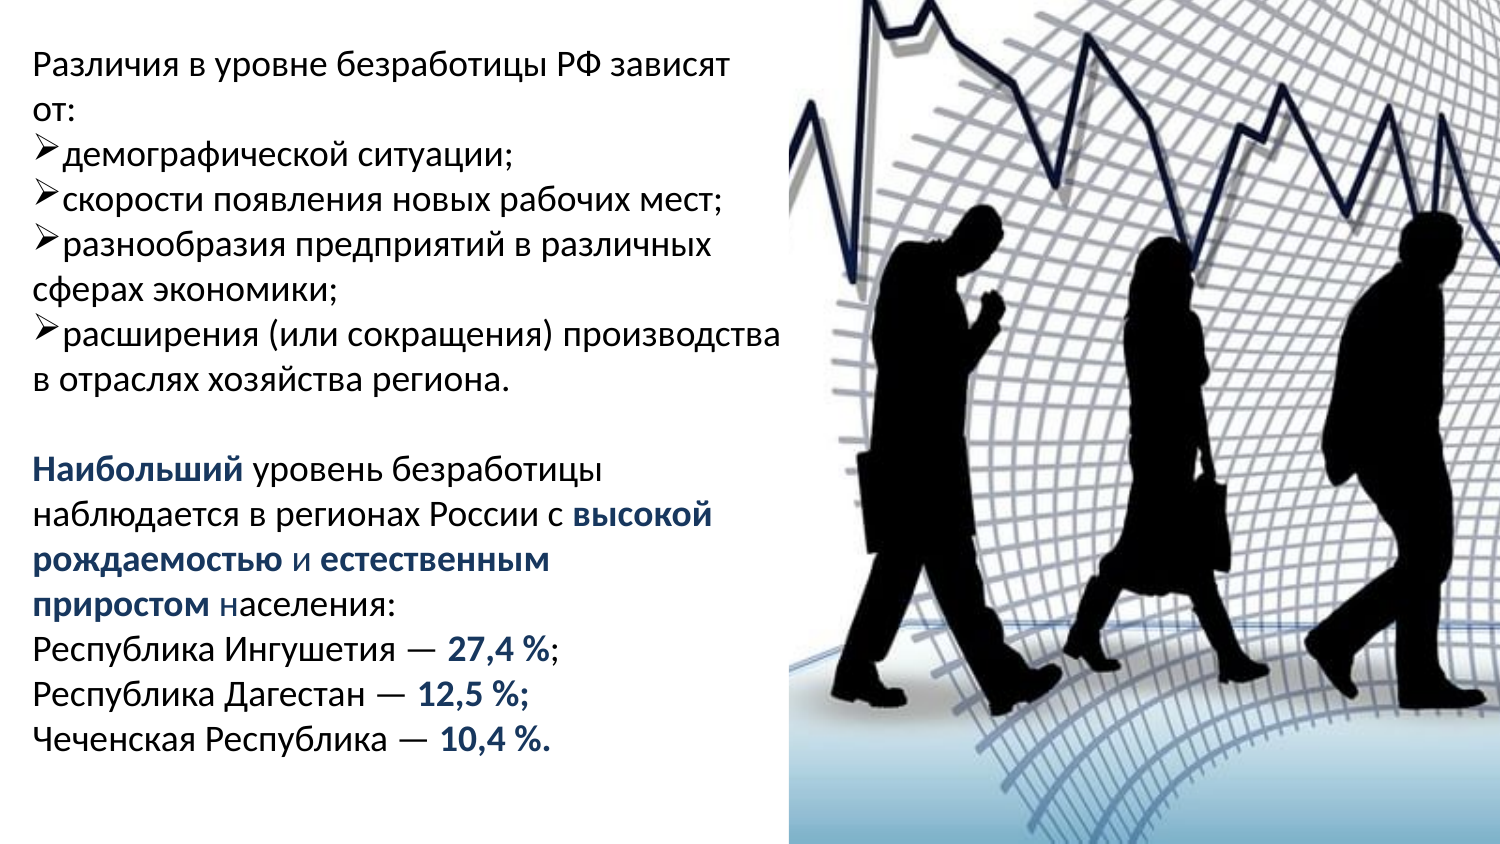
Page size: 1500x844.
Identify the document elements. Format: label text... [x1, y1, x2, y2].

text_box Различия в уровне безработицы РФ зависят от: демографической ситуации; скорости появления новых рабочих мест; разнообразия предприятий в различных сферах экономики; расширения (или сокращения) производства в отраслях хозяйства региона. Наибольший уровень безработицы наблюдается в регионах России с высокой рождаемостью и естественным приростом населения: Республика Ингушетия — 27,4 %; Республика Дагестан — 12,5 %; Чеченская Республика — 10,4 %. [17, 32, 783, 844]
picture [788, 0, 1500, 844]
